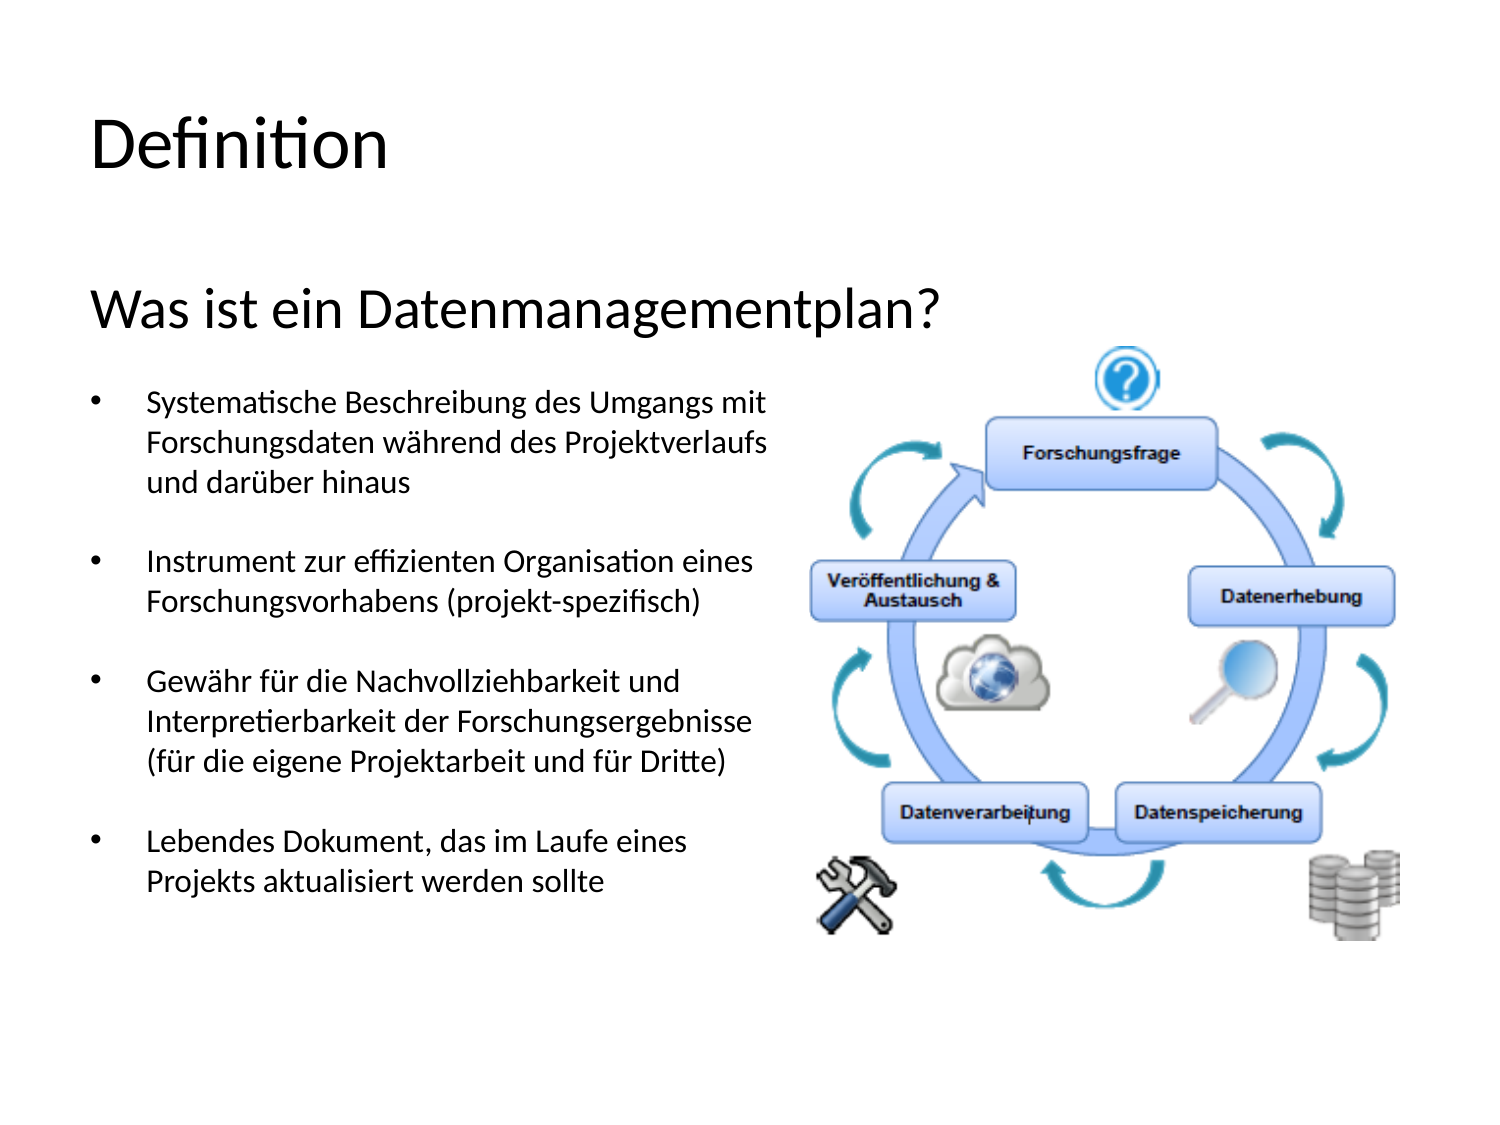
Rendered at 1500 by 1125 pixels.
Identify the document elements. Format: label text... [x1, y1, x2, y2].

title Definition [75, 45, 1425, 233]
list Was ist ein Datenmanagementplan? Systematische Beschreibung des Umgangs mit Forschungsdaten während des Projektverlaufs und darüber hinaus Instrument zur effizienten Organisation eines Forschungsvorhabens (projekt-spezifisch) Gewähr für die Nachvollziehbarkeit und Interpretierbarkeit der Forschungsergebnisse (für die eigene Projektarbeit und für Dritte) Lebendes Dokument, das im Laufe eines Projekts aktualisiert werden sollte [75, 262, 1425, 947]
picture [808, 345, 1400, 941]
